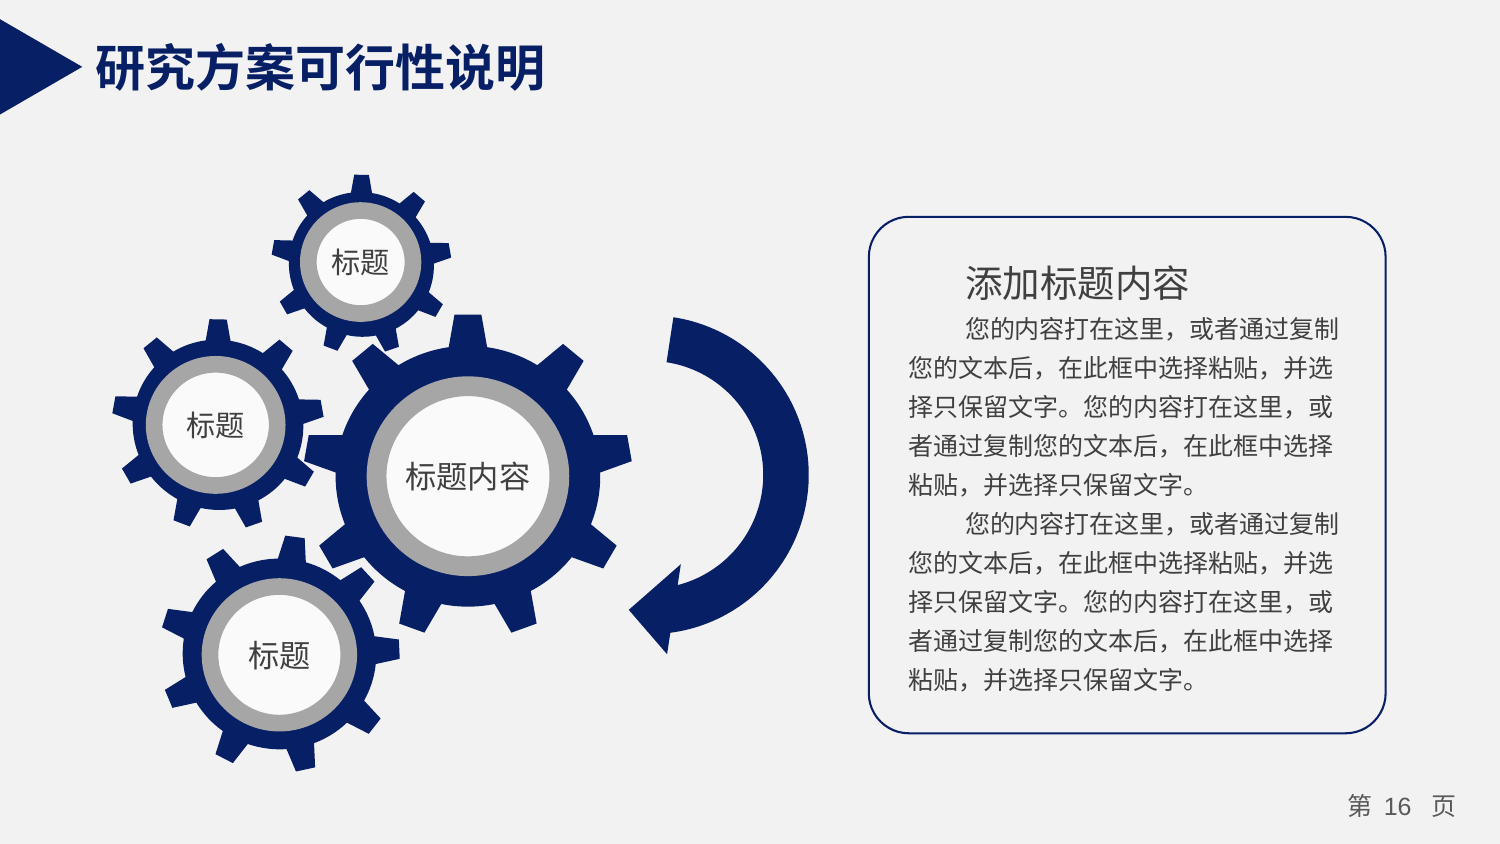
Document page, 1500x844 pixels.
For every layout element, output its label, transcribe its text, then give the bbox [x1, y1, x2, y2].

text_box [627, 316, 810, 657]
text_box [0, 19, 83, 115]
text_box 标题 [210, 586, 349, 724]
text_box [162, 535, 400, 772]
text_box [304, 314, 632, 633]
text_box 标题 [308, 210, 413, 314]
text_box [868, 207, 1386, 744]
text_box 标题内容 [376, 386, 560, 567]
text_box 标题 [154, 364, 278, 486]
text_box [112, 319, 324, 528]
text_box [271, 174, 452, 352]
text_box 研究方案可行性说明 [80, 29, 561, 105]
